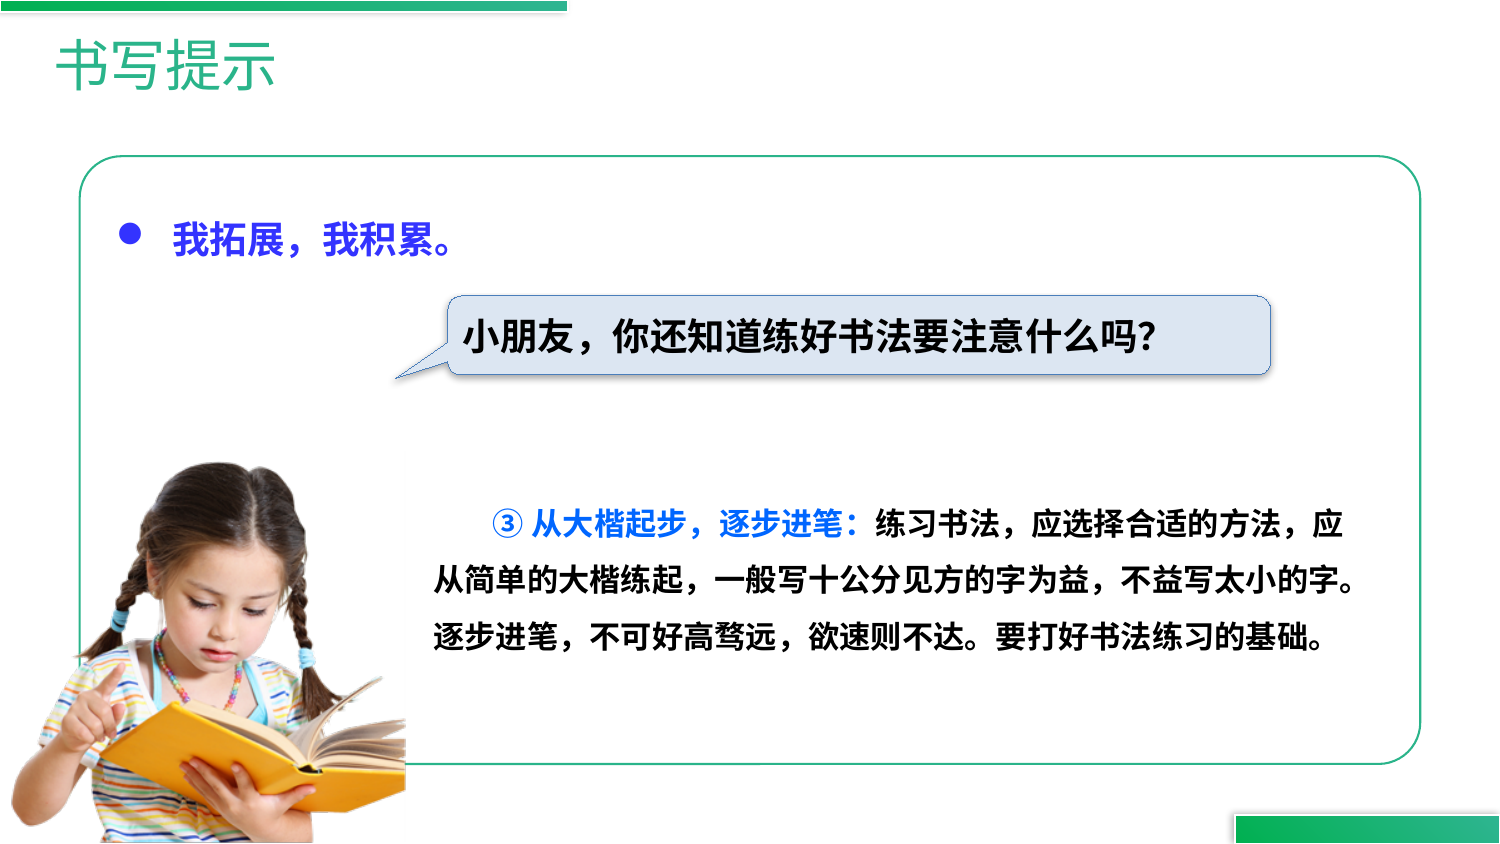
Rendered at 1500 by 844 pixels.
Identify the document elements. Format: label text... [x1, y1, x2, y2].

picture [0, 445, 407, 844]
text_box 小朋友，你还知道练好书法要注意什么吗？ [430, 295, 1271, 354]
text_box ③从大楷起步，逐步进笔：练习书法，应选择合适的方法，应从简单的大楷练起，一般写十公分见方的字为益，不益写太小的字。逐步进笔，不可好高骛远，欲速则不达。要打好书法练习的基础。 [422, 354, 1359, 786]
text_box 我拓展，我积累。 [104, 188, 484, 267]
text_box 小朋友，你还知道练好书法要注意什么吗？ [395, 359, 422, 379]
list 书写提示 [41, 32, 382, 94]
